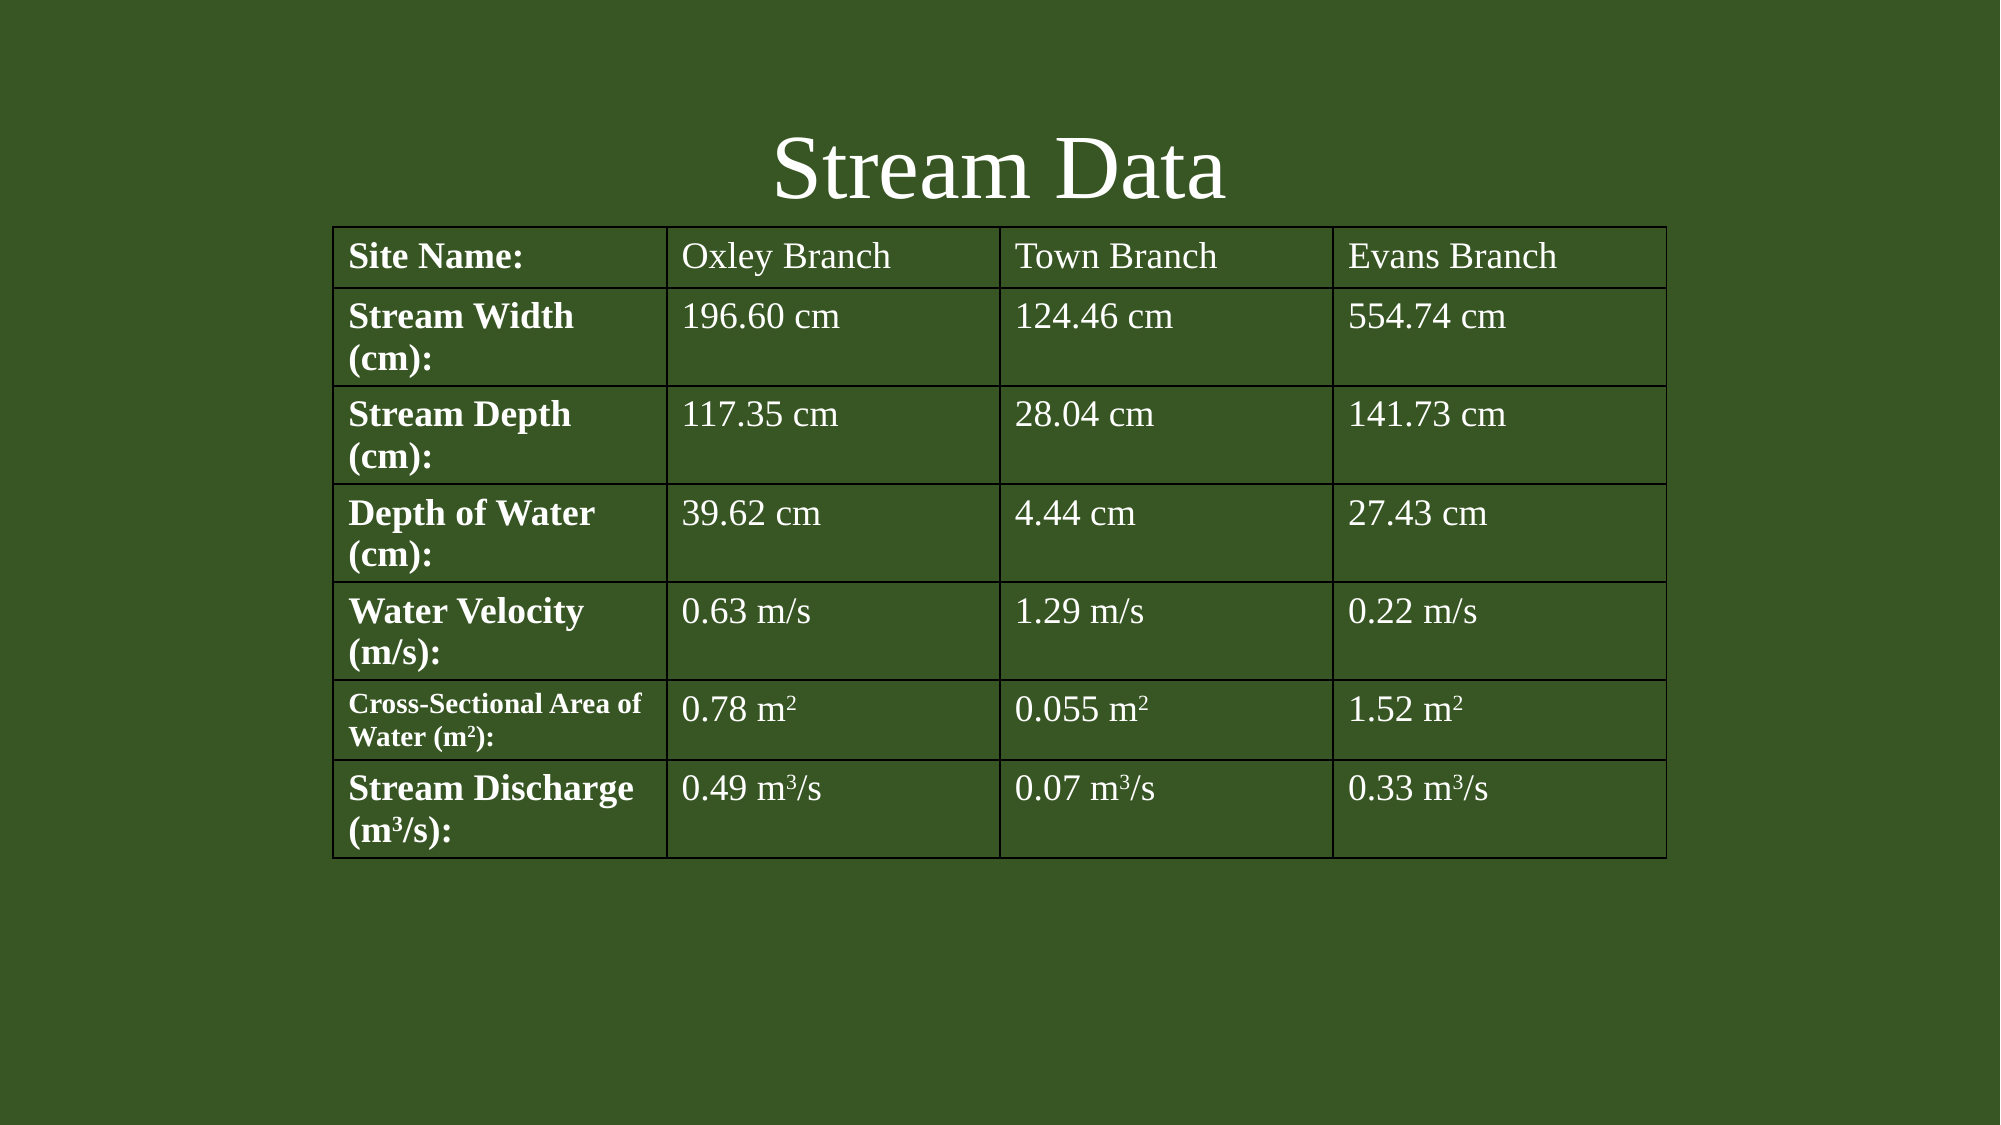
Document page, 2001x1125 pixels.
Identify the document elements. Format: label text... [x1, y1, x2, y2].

table_cell 0.055 m2 [1001, 681, 1332, 759]
table_cell 196.60 cm [668, 289, 999, 385]
table_cell Stream Width (cm): [334, 289, 666, 385]
table_cell 27.43 cm [1334, 485, 1666, 581]
table_cell 554.74 cm [1334, 289, 1666, 385]
table_cell Depth of Water (cm): [334, 485, 666, 581]
table_cell 39.62 cm [668, 485, 999, 581]
table_cell 124.46 cm [1001, 289, 1332, 385]
table_cell 0.22 m/s [1334, 583, 1666, 679]
table_cell 4.44 cm [1001, 485, 1332, 581]
table_cell Stream Depth (cm): [334, 387, 666, 483]
table_header Town Branch [1001, 228, 1332, 287]
table_header Evans Branch [1334, 228, 1666, 287]
table_cell 0.49 m3/s [668, 761, 999, 857]
table_cell 1.29 m/s [1001, 583, 1332, 679]
table_cell Water Velocity (m/s): [334, 583, 666, 679]
table_cell Cross-Sectional Area of Water (m2): [334, 681, 666, 759]
table_header Site Name: [334, 228, 666, 287]
table_cell 0.63 m/s [668, 583, 999, 679]
table_cell 117.35 cm [668, 387, 999, 483]
table_cell 0.78 m2 [668, 681, 999, 759]
table_cell 0.33 m3/s [1334, 761, 1666, 857]
table_cell 28.04 cm [1001, 387, 1332, 483]
table_cell Stream Discharge (m3/s): [334, 761, 666, 857]
table_header Oxley Branch [668, 228, 999, 287]
title Stream Data [137, 59, 1863, 278]
table_cell 141.73 cm [1334, 387, 1666, 483]
table_cell 1.52 m2 [1334, 681, 1666, 759]
table_cell 0.07 m3/s [1001, 761, 1332, 857]
